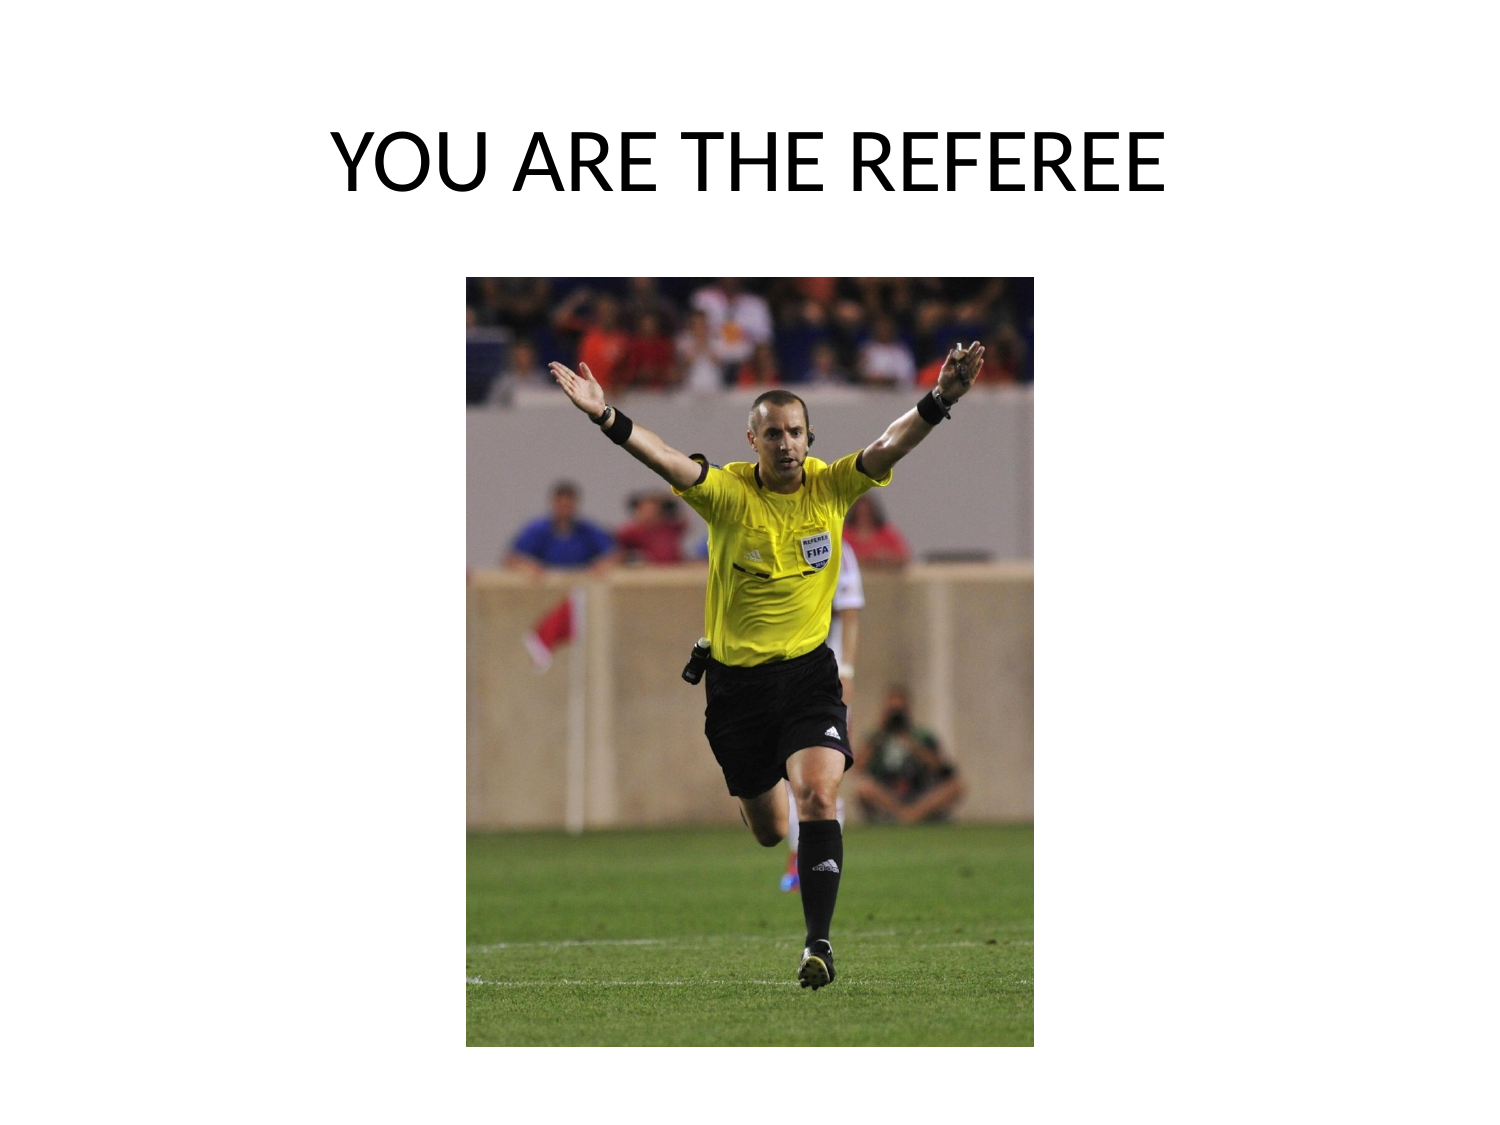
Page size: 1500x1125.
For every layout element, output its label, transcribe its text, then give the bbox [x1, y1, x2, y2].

picture [466, 277, 1034, 1047]
title YOU ARE THE REFEREE [112, 78, 1388, 232]
